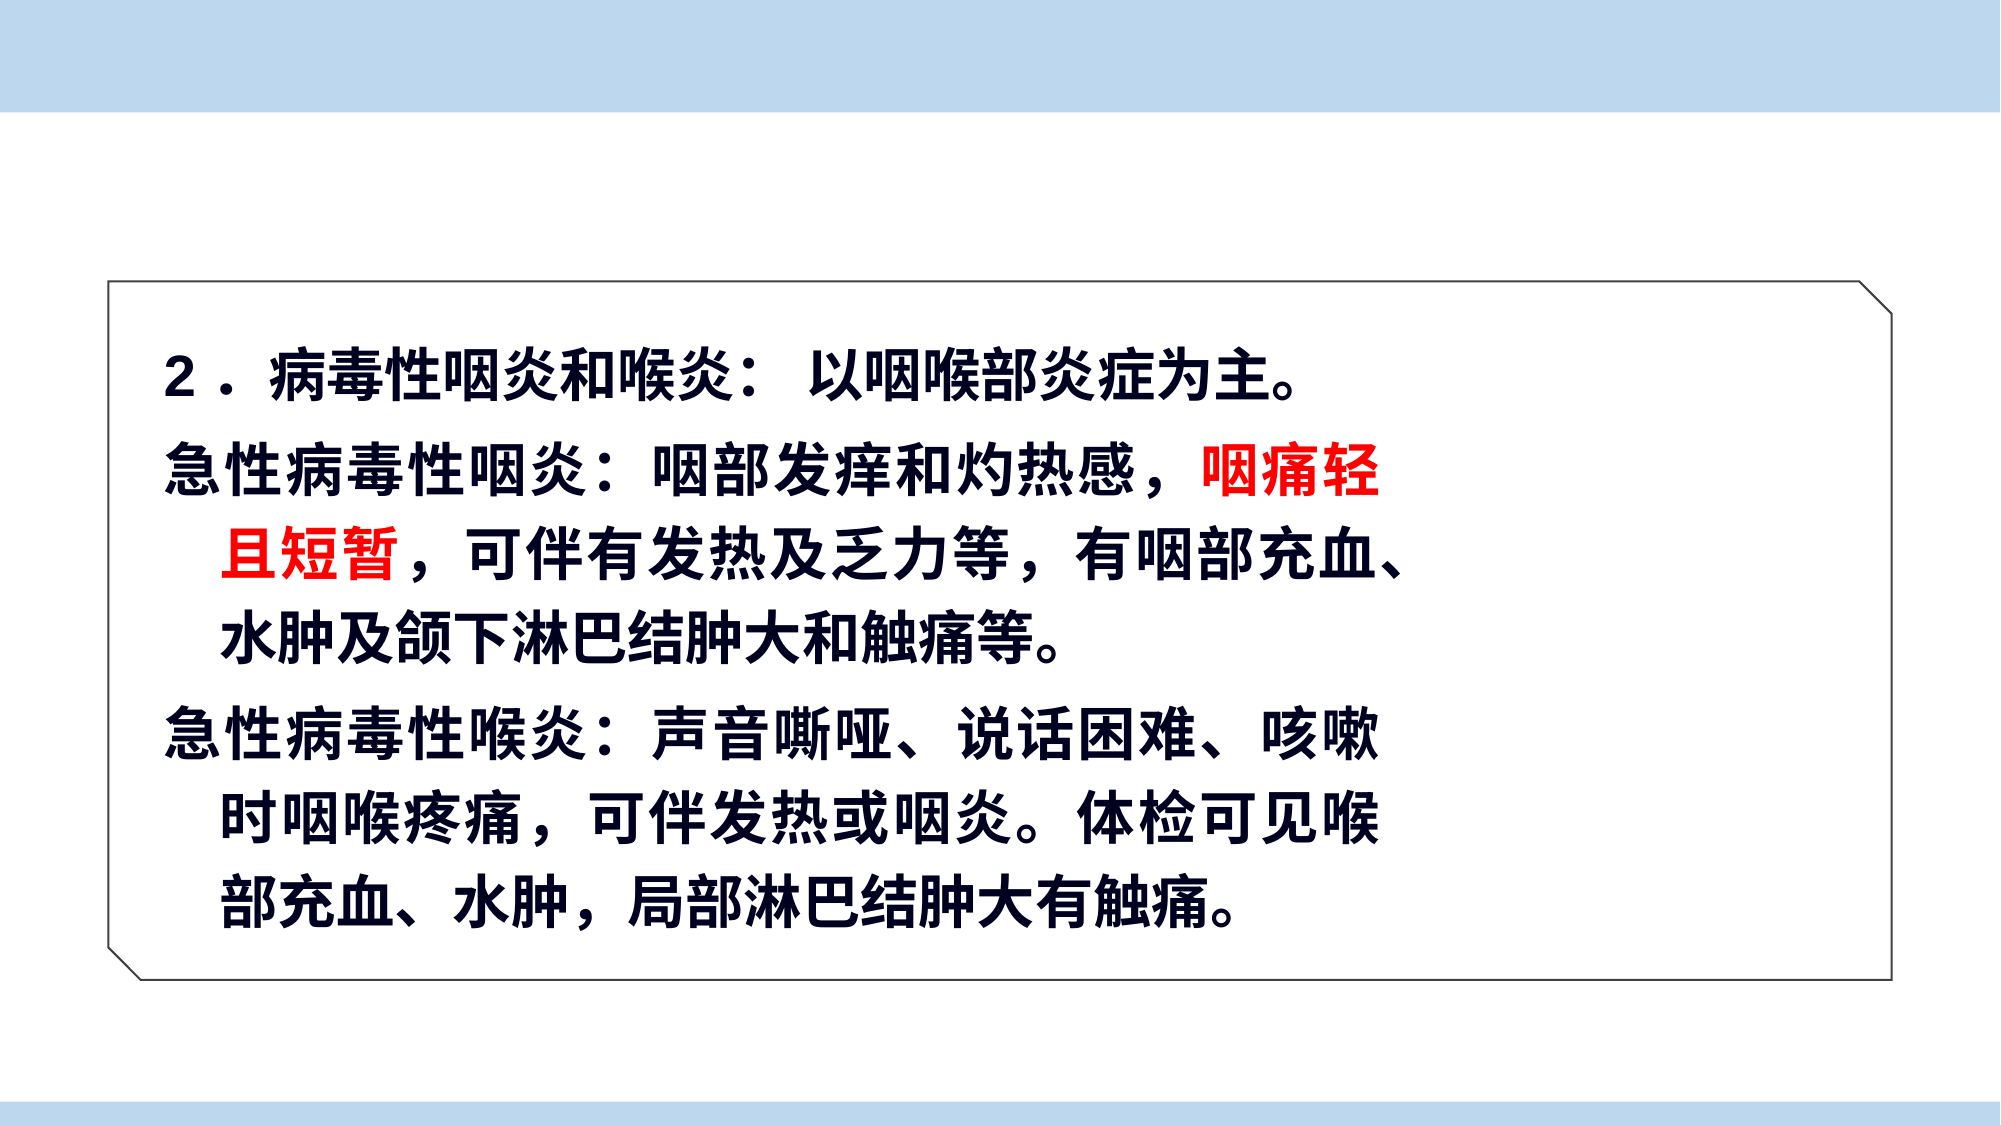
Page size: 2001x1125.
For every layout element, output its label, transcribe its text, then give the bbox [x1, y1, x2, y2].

text_box [107, 280, 1893, 981]
text_box 2．病毒性咽炎和喉炎： 以咽喉部炎症为主。 急性病毒性咽炎：咽部发痒和灼热感，咽痛轻且短暂，可伴有发热及乏力等，有咽部充血、水肿及颌下淋巴结肿大和触痛等。 急性病毒性喉炎：声音嘶哑、说话困难、咳嗽时咽喉疼痛，可伴发热或咽炎。体检可见喉部充血、水肿，局部淋巴结肿大有触痛。 [148, 316, 1396, 943]
